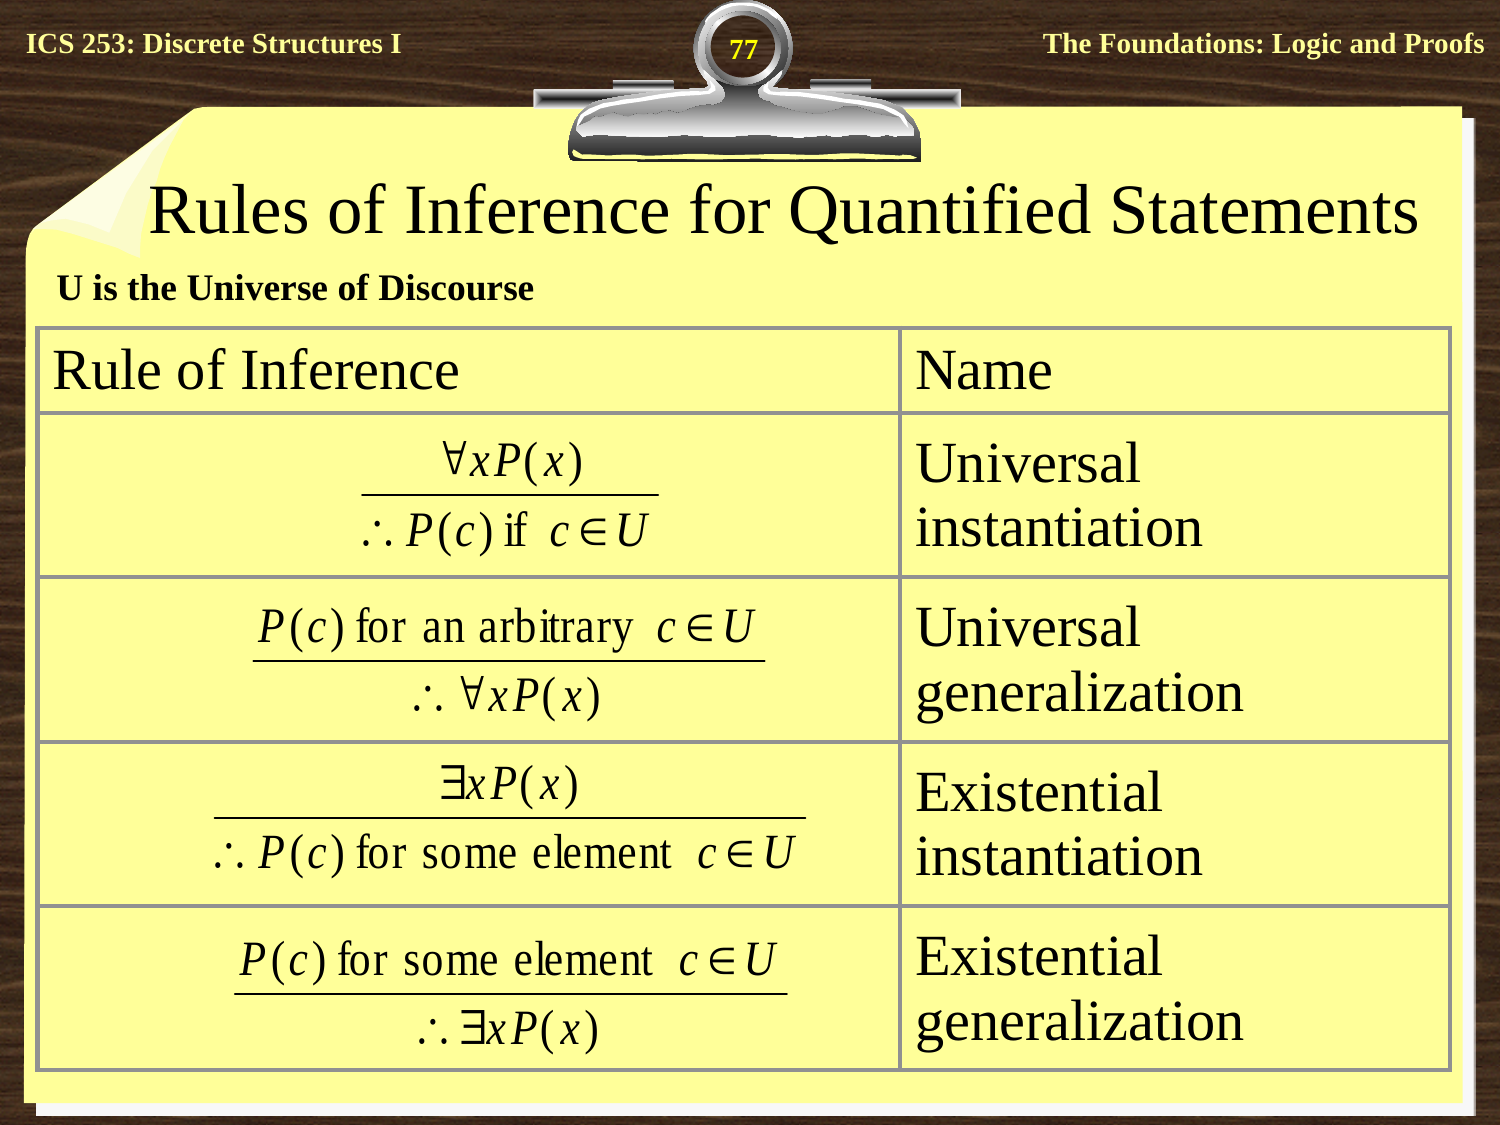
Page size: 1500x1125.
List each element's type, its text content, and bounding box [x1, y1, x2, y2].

table_header Rule of Inference [40, 330, 898, 411]
table_cell [40, 415, 898, 575]
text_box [206, 751, 813, 885]
list U is the Universe of Discourse [41, 255, 587, 318]
table_cell Universal generalization [902, 579, 1448, 740]
picture [0, 0, 1500, 1125]
table_cell [40, 908, 898, 1068]
table_cell Existential generalization [902, 908, 1448, 1068]
table_cell [40, 744, 898, 904]
table_cell [40, 579, 898, 740]
title Rules of Inference for Quantified Statements [100, 155, 1471, 256]
table_header Name [902, 330, 1448, 411]
table_cell Universal instantiation [902, 415, 1448, 575]
table_cell Existential instantiation [902, 744, 1448, 904]
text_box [353, 428, 666, 563]
slide_number 77 [423, 5, 774, 91]
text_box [245, 594, 774, 729]
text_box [226, 928, 793, 1062]
